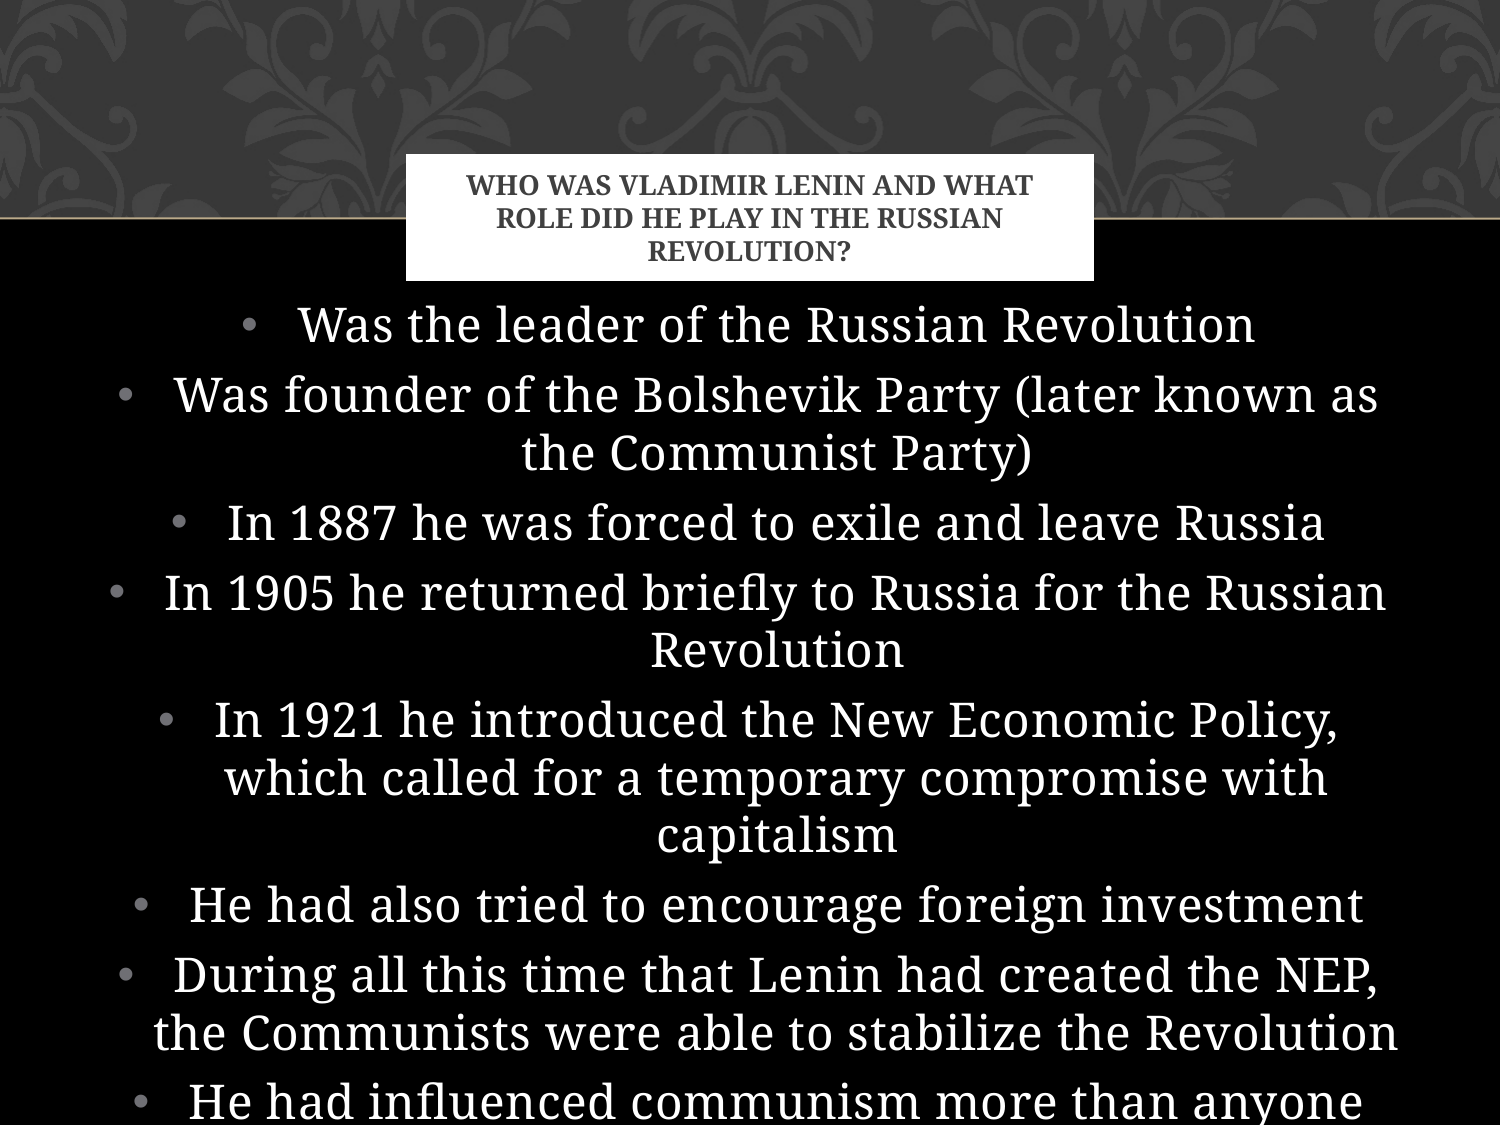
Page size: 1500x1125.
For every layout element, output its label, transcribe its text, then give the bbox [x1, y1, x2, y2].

list Was the leader of the Russian Revolution Was founder of the Bolshevik Party (later known as the Communist Party) In 1887 he was forced to exile and leave Russia In 1905 he returned briefly to Russia for the Russian Revolution In 1921 he introduced the New Economic Policy, which called for a temporary compromise with capitalism He had also tried to encourage foreign investment During all this time that Lenin had created the NEP, the Communists were able to stabilize the Revolution He had influenced communism more than anyone else except Karl Marx during the Russian Revolution [75, 287, 1425, 1088]
title Who was Vladimir Lenin and what role did he play in the Russian Revolution? [406, 154, 1094, 281]
